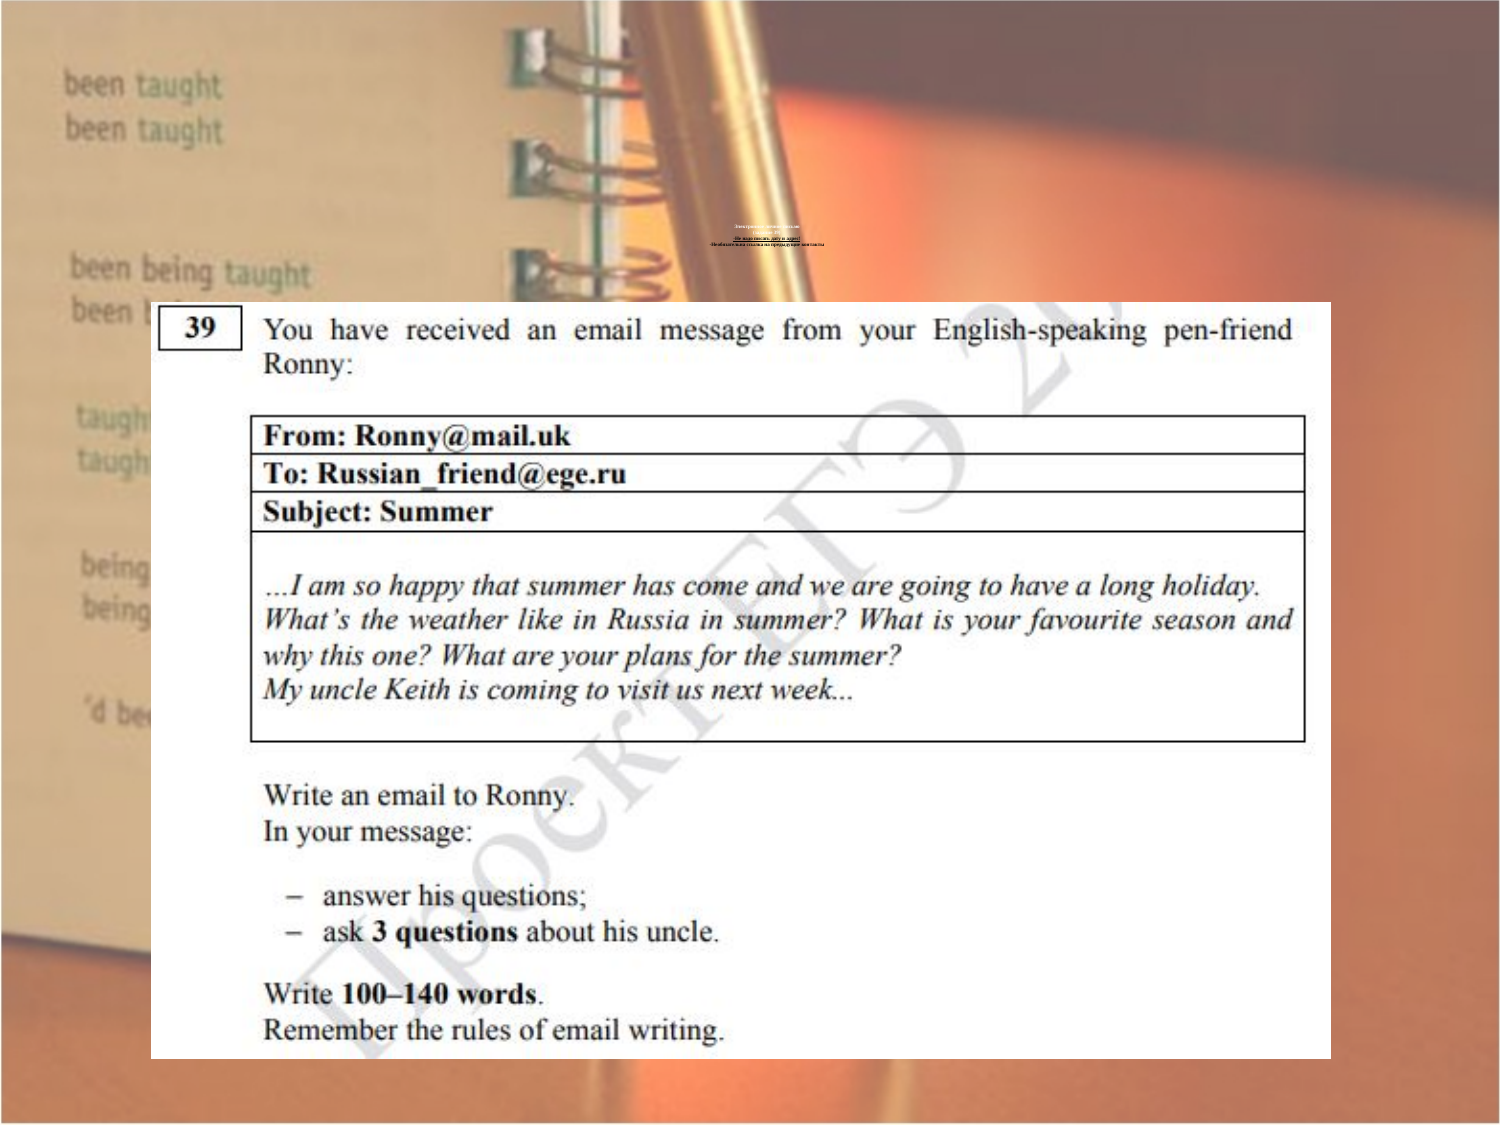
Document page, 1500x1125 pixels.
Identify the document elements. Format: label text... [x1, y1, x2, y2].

title Электронное личное письмо (задание 39) -Не надо писать дату и адрес! -Необязательна ссылка на предыдущие контакты [100, 208, 1434, 279]
picture [151, 302, 1331, 1059]
